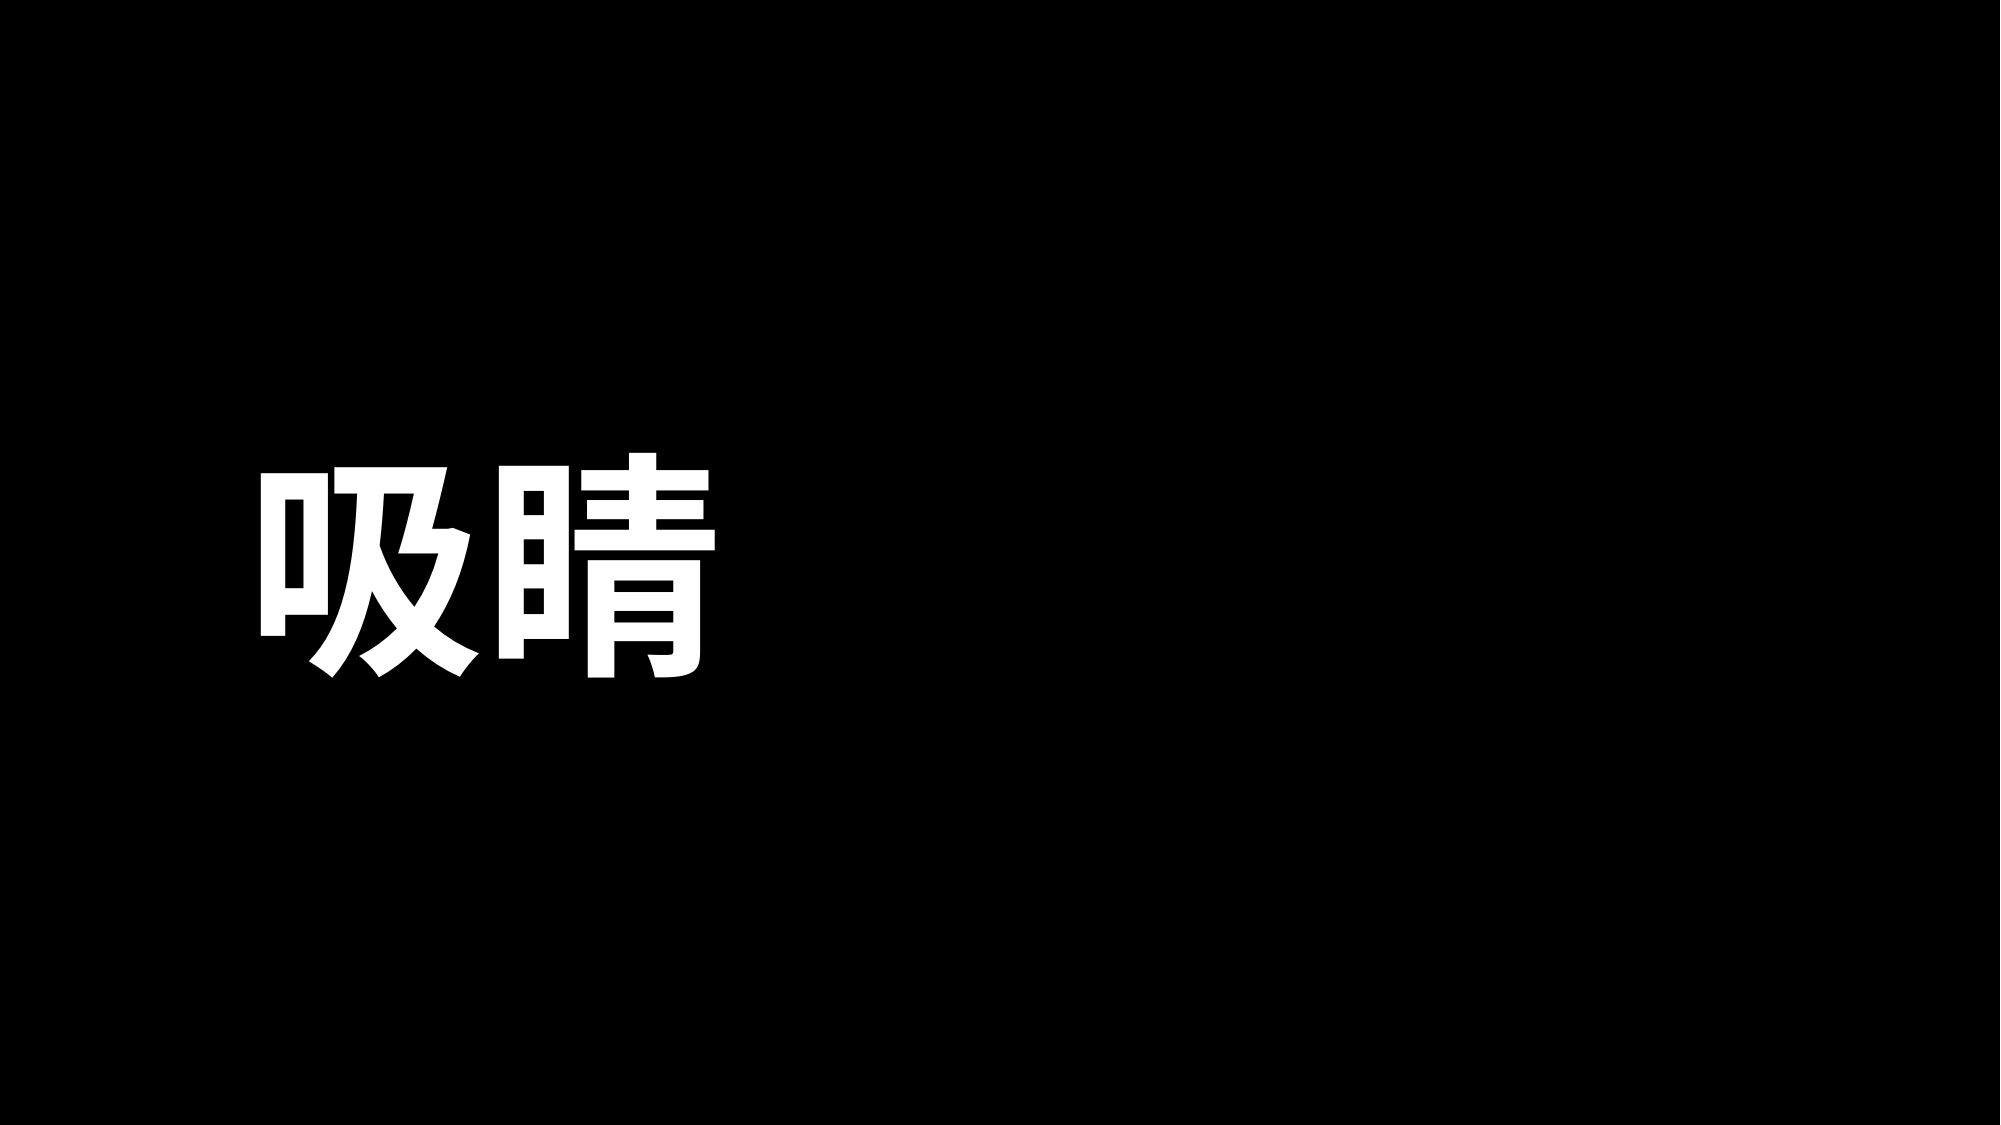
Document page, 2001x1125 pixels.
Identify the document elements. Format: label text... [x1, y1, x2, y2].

text_box 吸睛 [165, 409, 805, 712]
